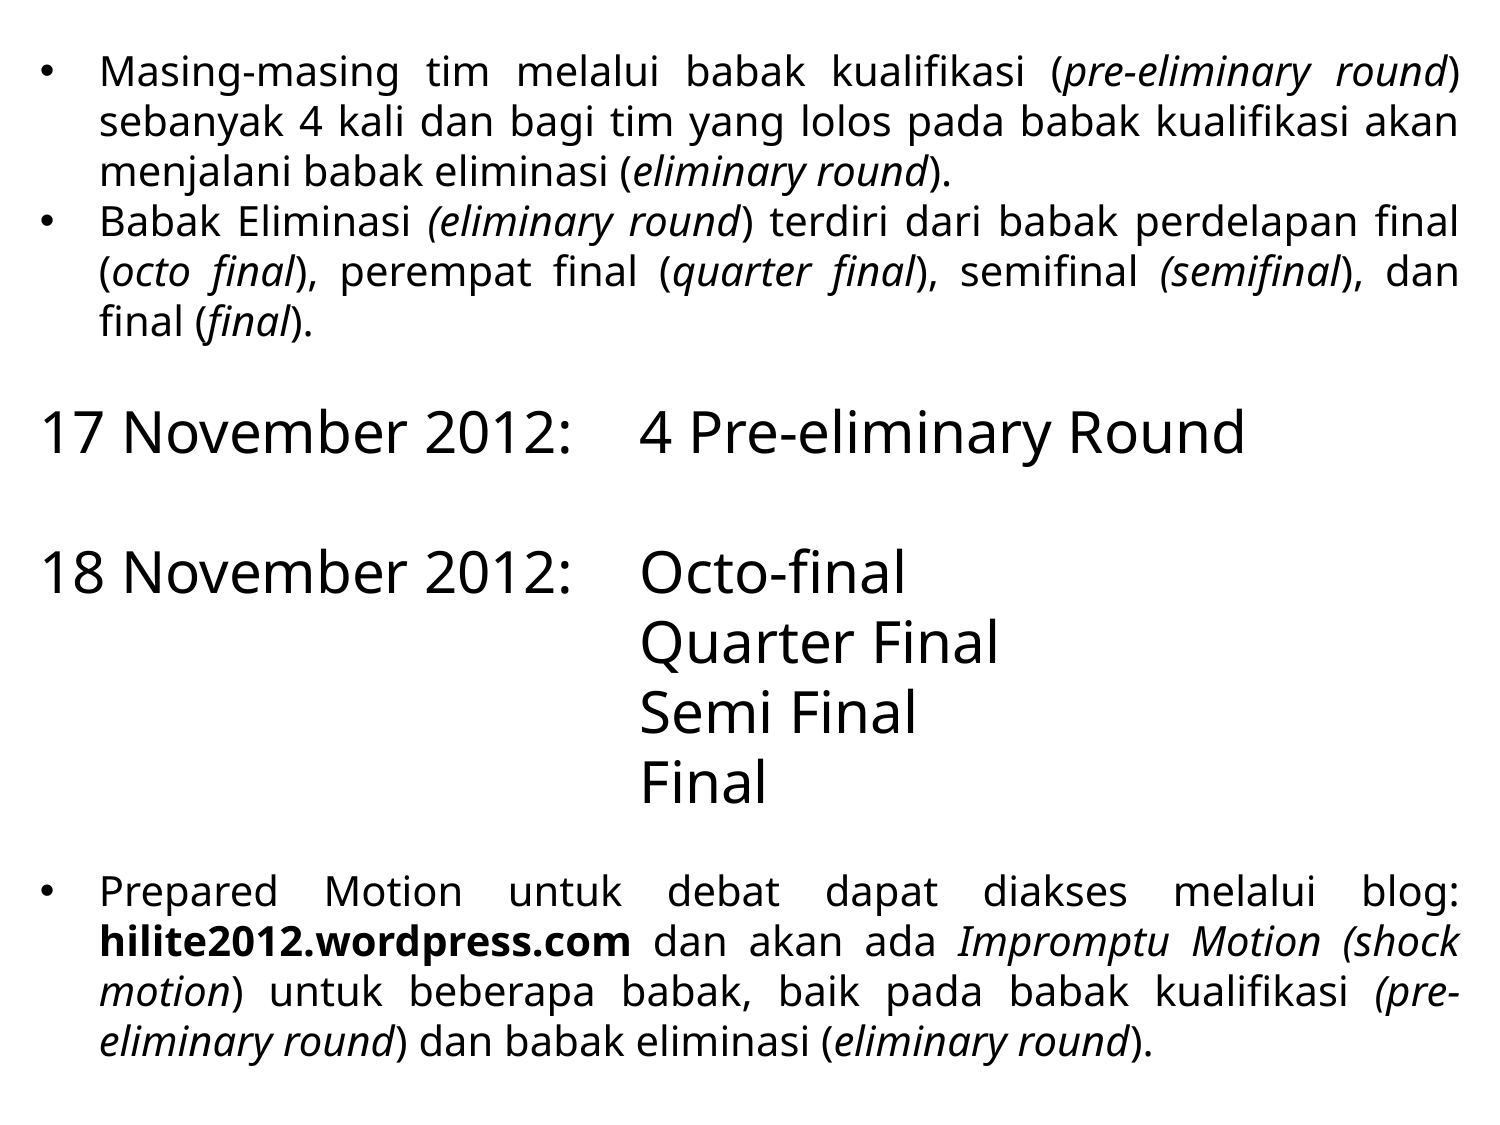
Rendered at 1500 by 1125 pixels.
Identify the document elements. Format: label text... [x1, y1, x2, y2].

text_box Masing-masing tim melalui babak kualifikasi (pre-eliminary round) sebanyak 4 kali dan bagi tim yang lolos pada babak kualifikasi akan menjalani babak eliminasi (eliminary round). Babak Eliminasi (eliminary round) terdiri dari babak perdelapan final (octo final), perempat final (quarter final), semifinal (semifinal), dan final (final). 17 November 2012: 4 Pre-eliminary Round 18 November 2012: Octo-final Quarter Final Semi Final Final Prepared Motion untuk debat dapat diakses melalui blog: hilite2012.wordpress.com dan akan ada Impromptu Motion (shock motion) untuk beberapa babak, baik pada babak kualifikasi (pre-eliminary round) dan babak eliminasi (eliminary round). [24, 37, 1475, 1073]
